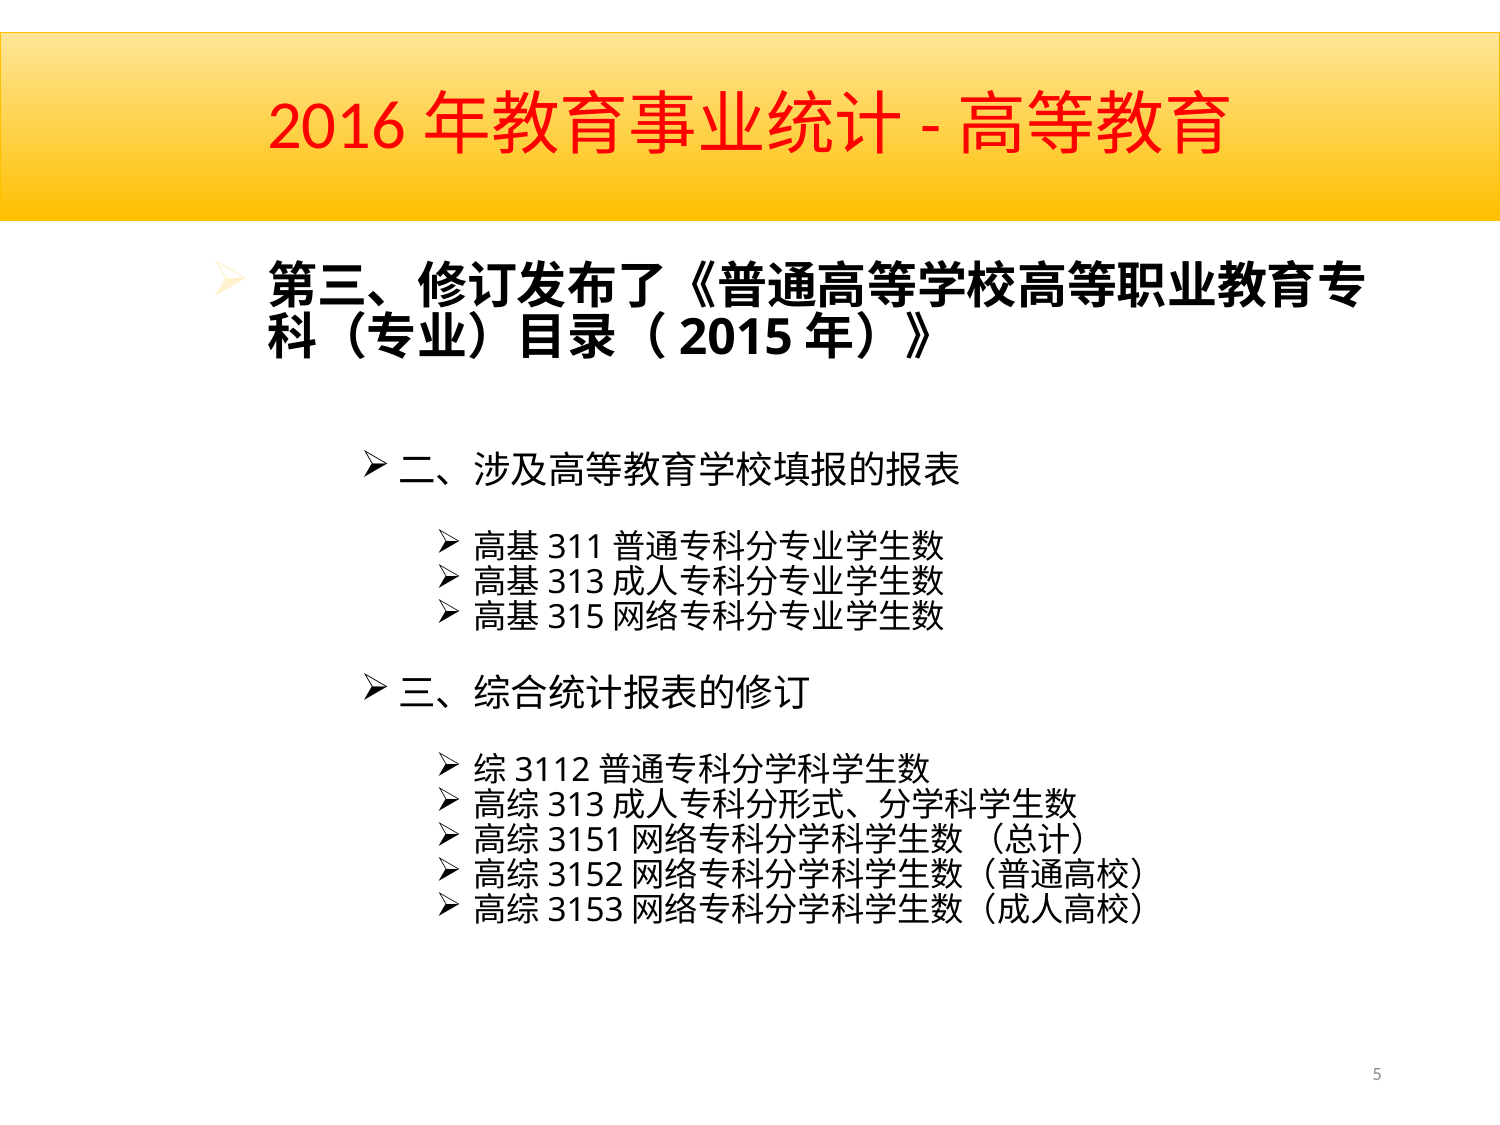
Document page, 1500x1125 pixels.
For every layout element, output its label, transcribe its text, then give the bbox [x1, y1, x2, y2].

title 2016年教育事业统计-高等教育 [0, 32, 1500, 221]
slide_number 5 [1059, 1042, 1397, 1103]
text_box 第三、修订发布了《普通高等学校高等职业教育专科（专业）目录（2015年）》 二、涉及高等教育学校填报的报表 高基311普通专科分专业学生数 高基313成人专科分专业学生数 高基315网络专科分专业学生数 三、综合统计报表的修订 综3112普通专科分学科学生数 高综313成人专科分形式、分学科学生数 高综3151网络专科分学科学生数 （总计） 高综3152网络专科分学科学生数（普通高校） 高综3153网络专科分学科学生数（成人高校） [195, 255, 1425, 1053]
